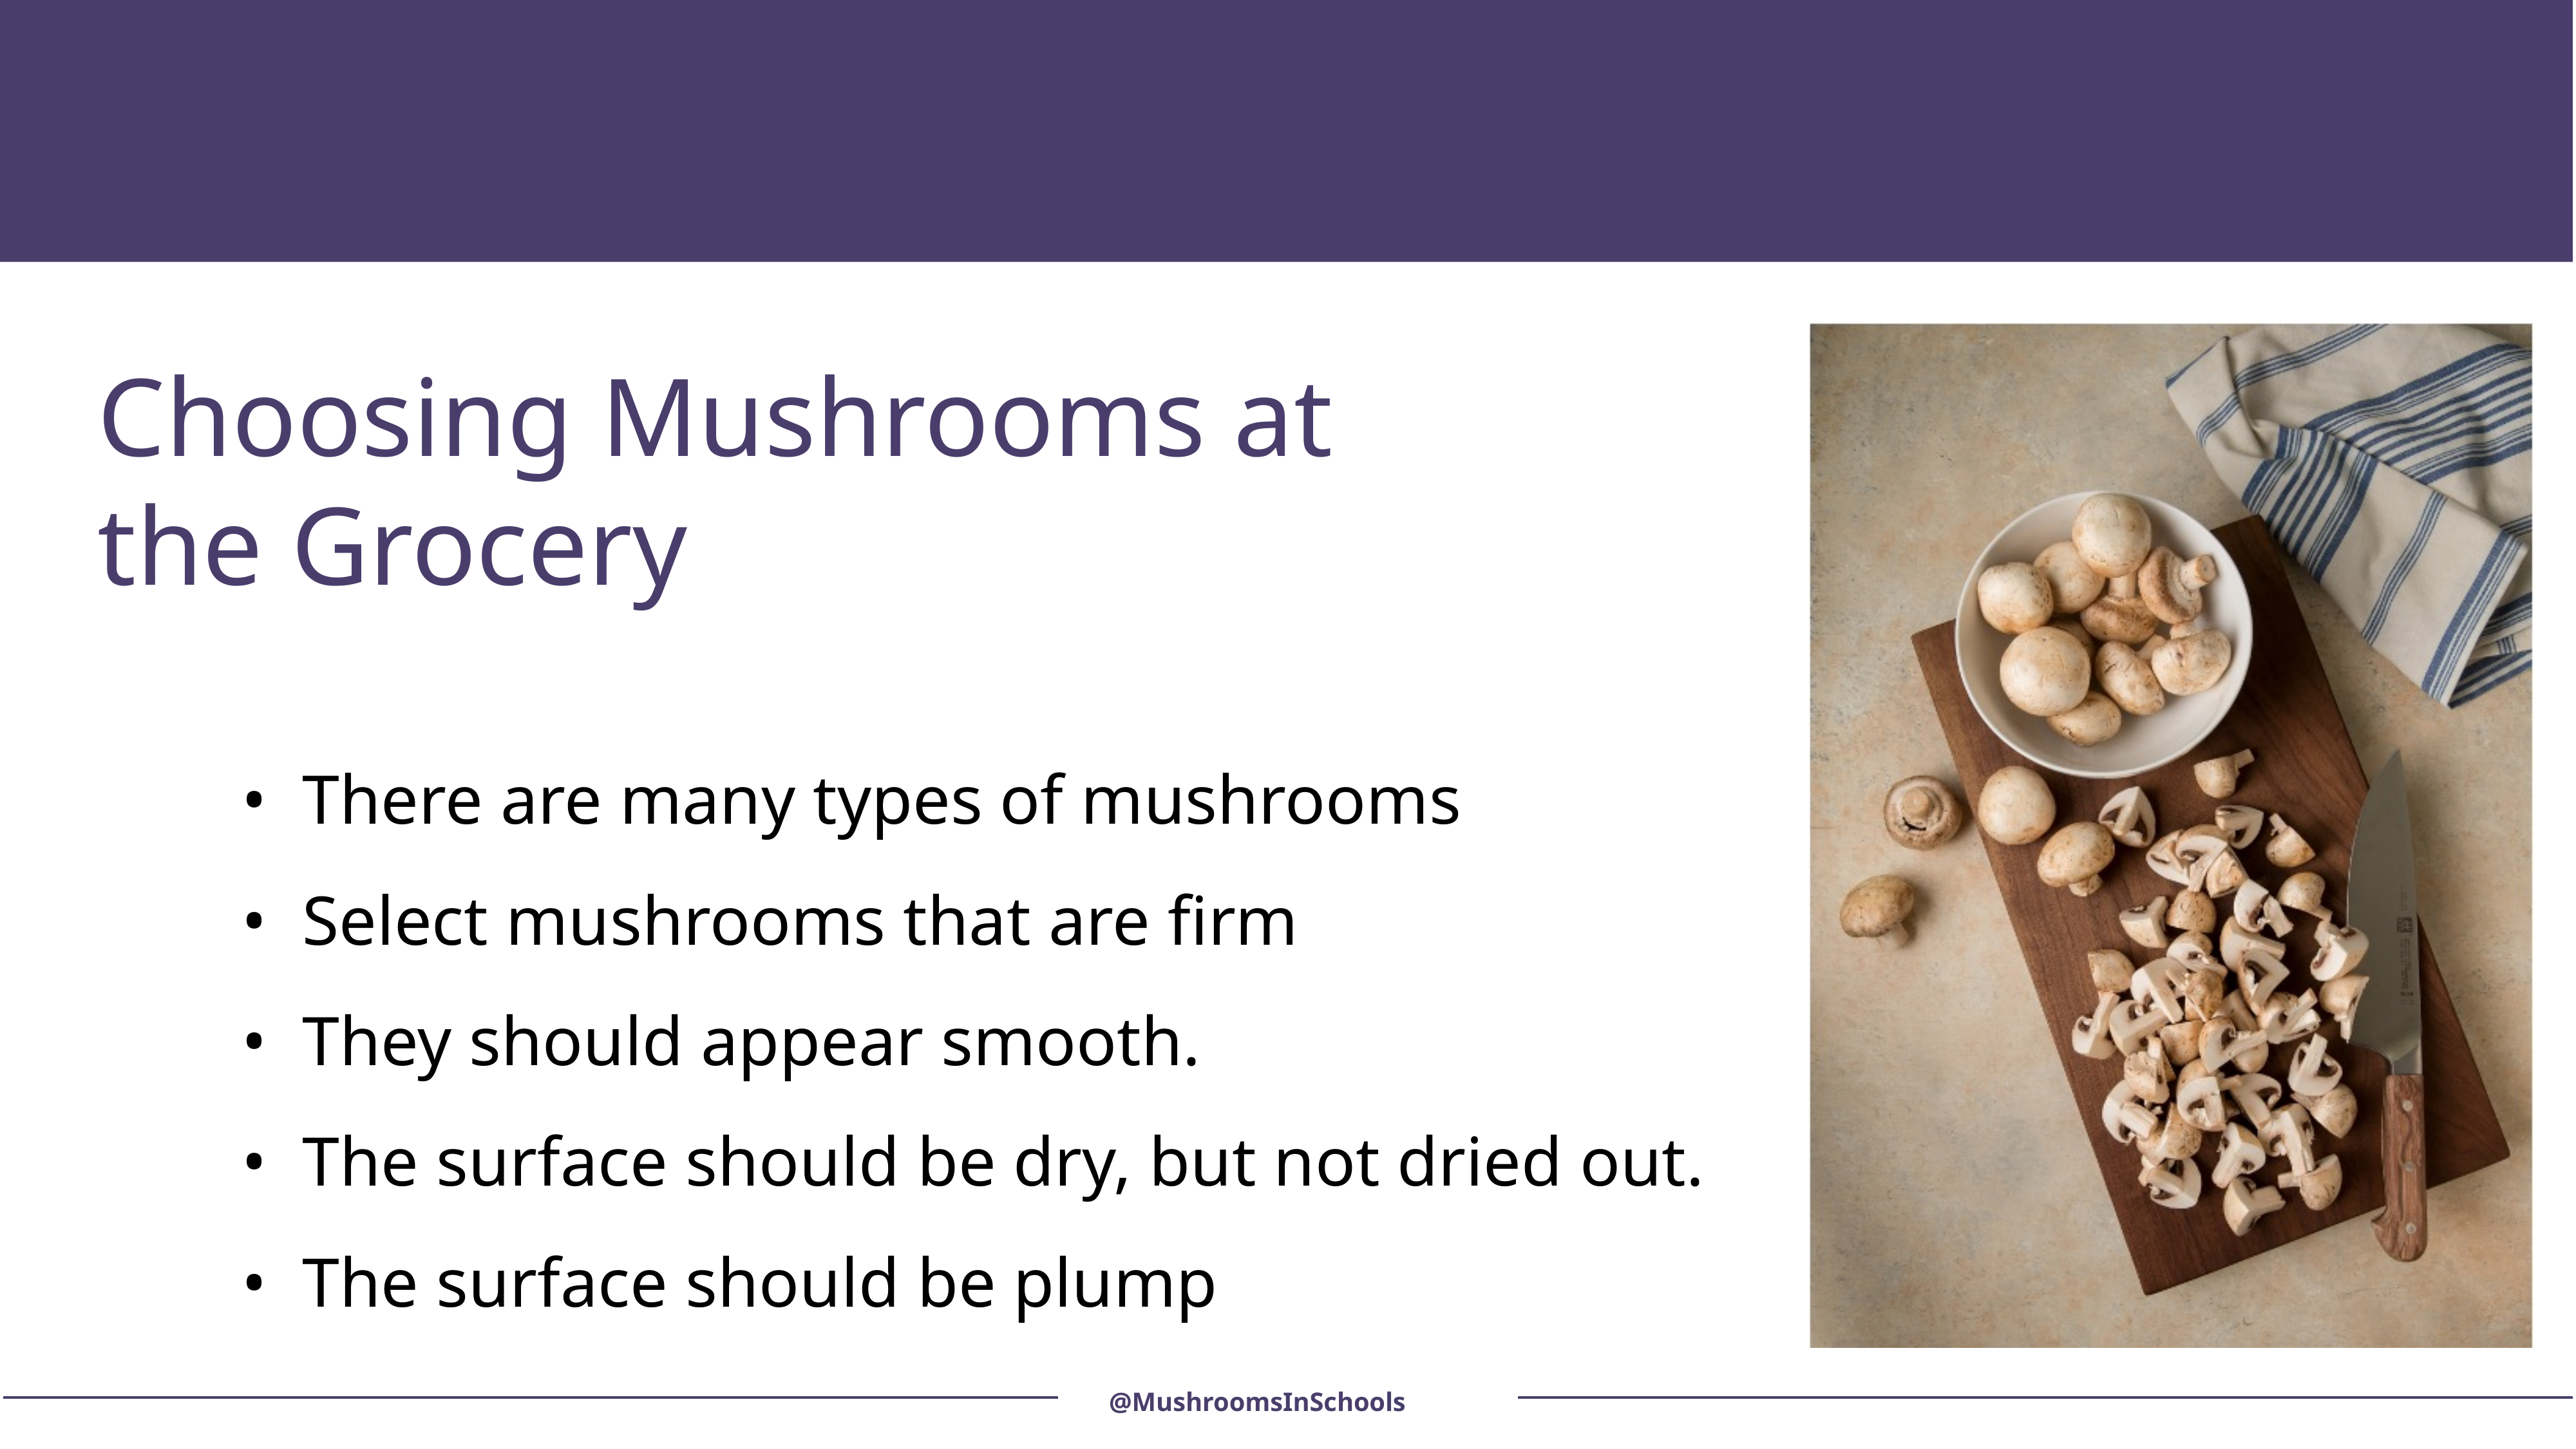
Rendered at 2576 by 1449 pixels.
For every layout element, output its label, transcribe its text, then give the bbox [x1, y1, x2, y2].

text_box • There are many types of mushrooms • Select mushrooms that are firm • They should appear smooth. • The surface should be dry, but not dried out. • The surface should be plump [236, 711, 1809, 1326]
picture [1809, 323, 2534, 1349]
text_box [0, 0, 2573, 262]
text_box @MushroomsInSchools [1103, 1359, 1473, 1423]
text_box Choosing Mushrooms at the Grocery [92, 343, 1531, 612]
